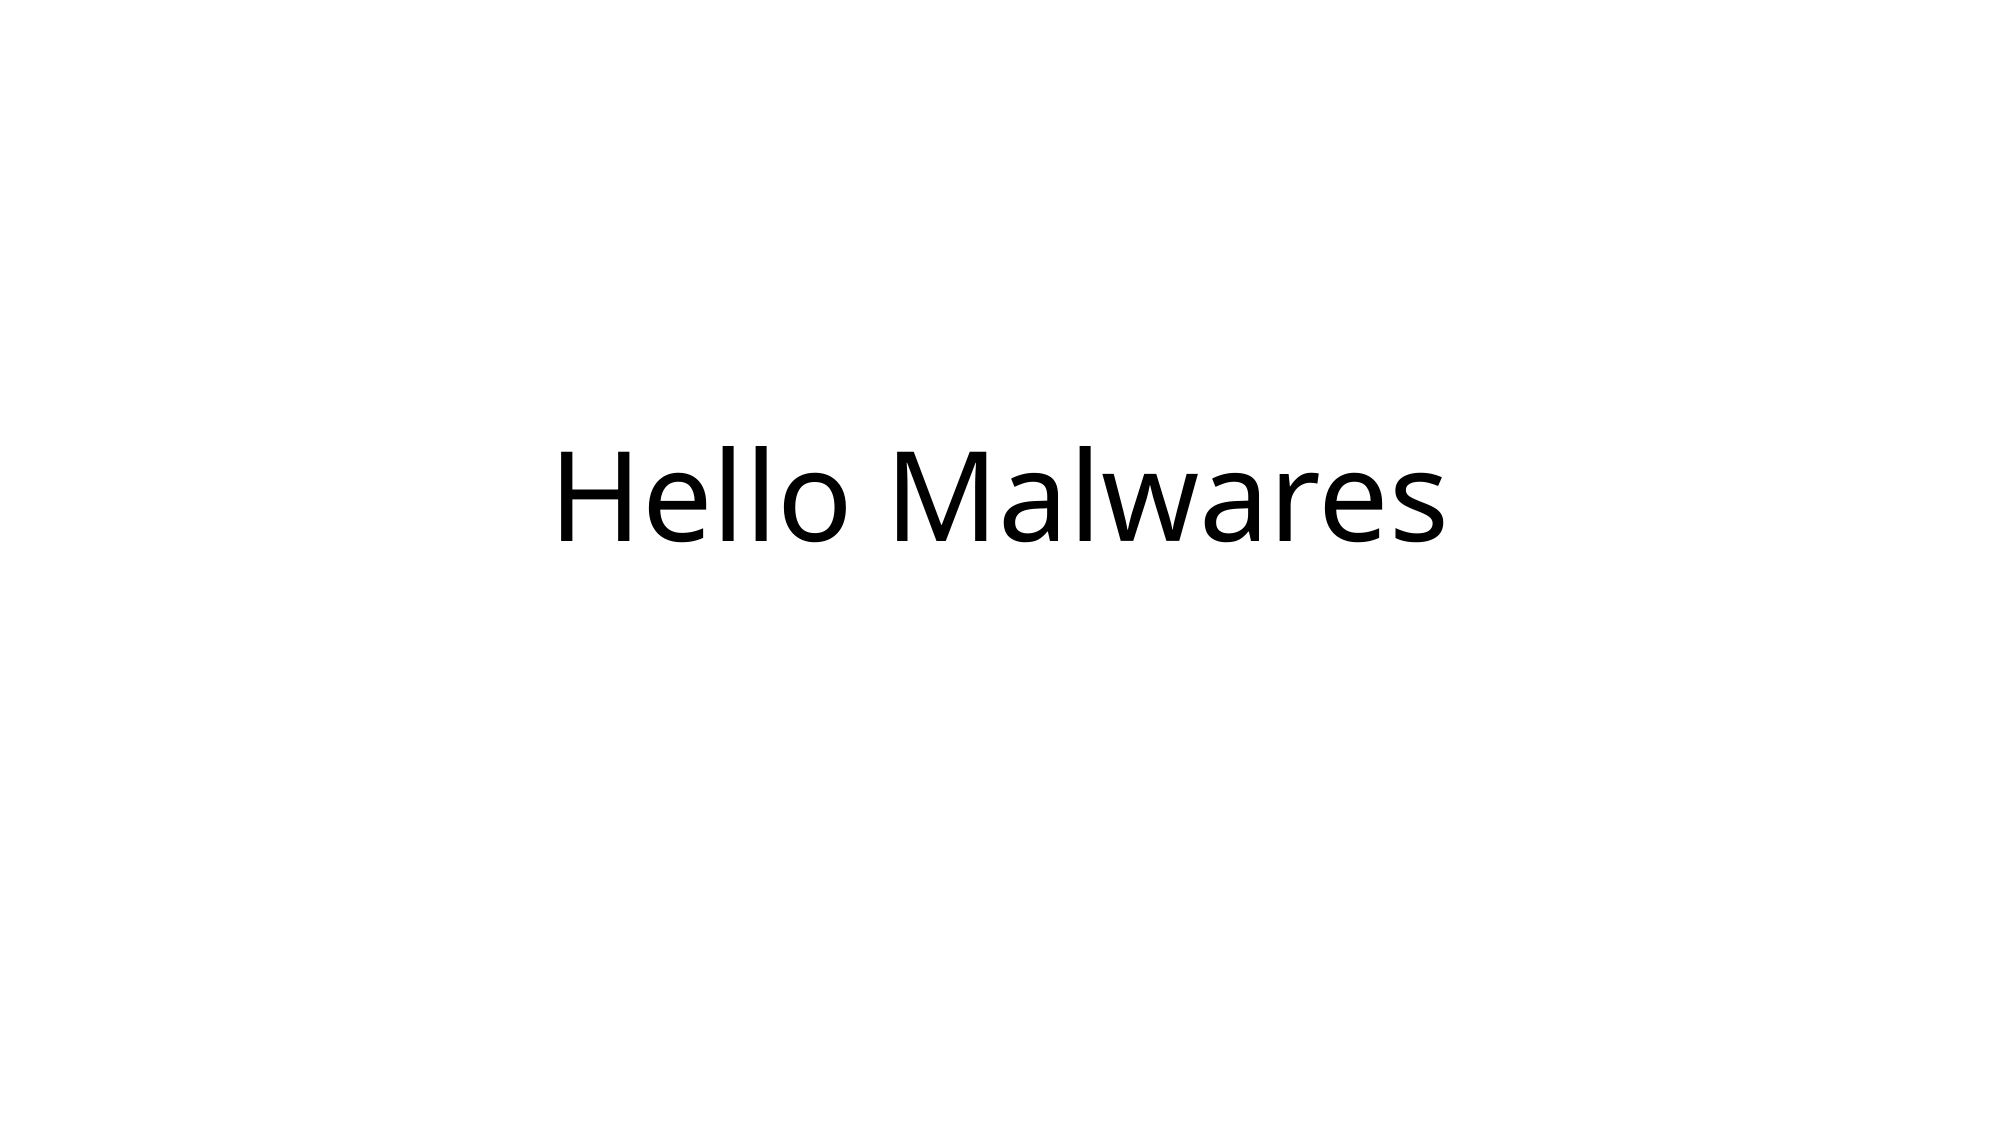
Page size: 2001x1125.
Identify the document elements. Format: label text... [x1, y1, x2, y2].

title Hello Malwares [249, 184, 1750, 576]
